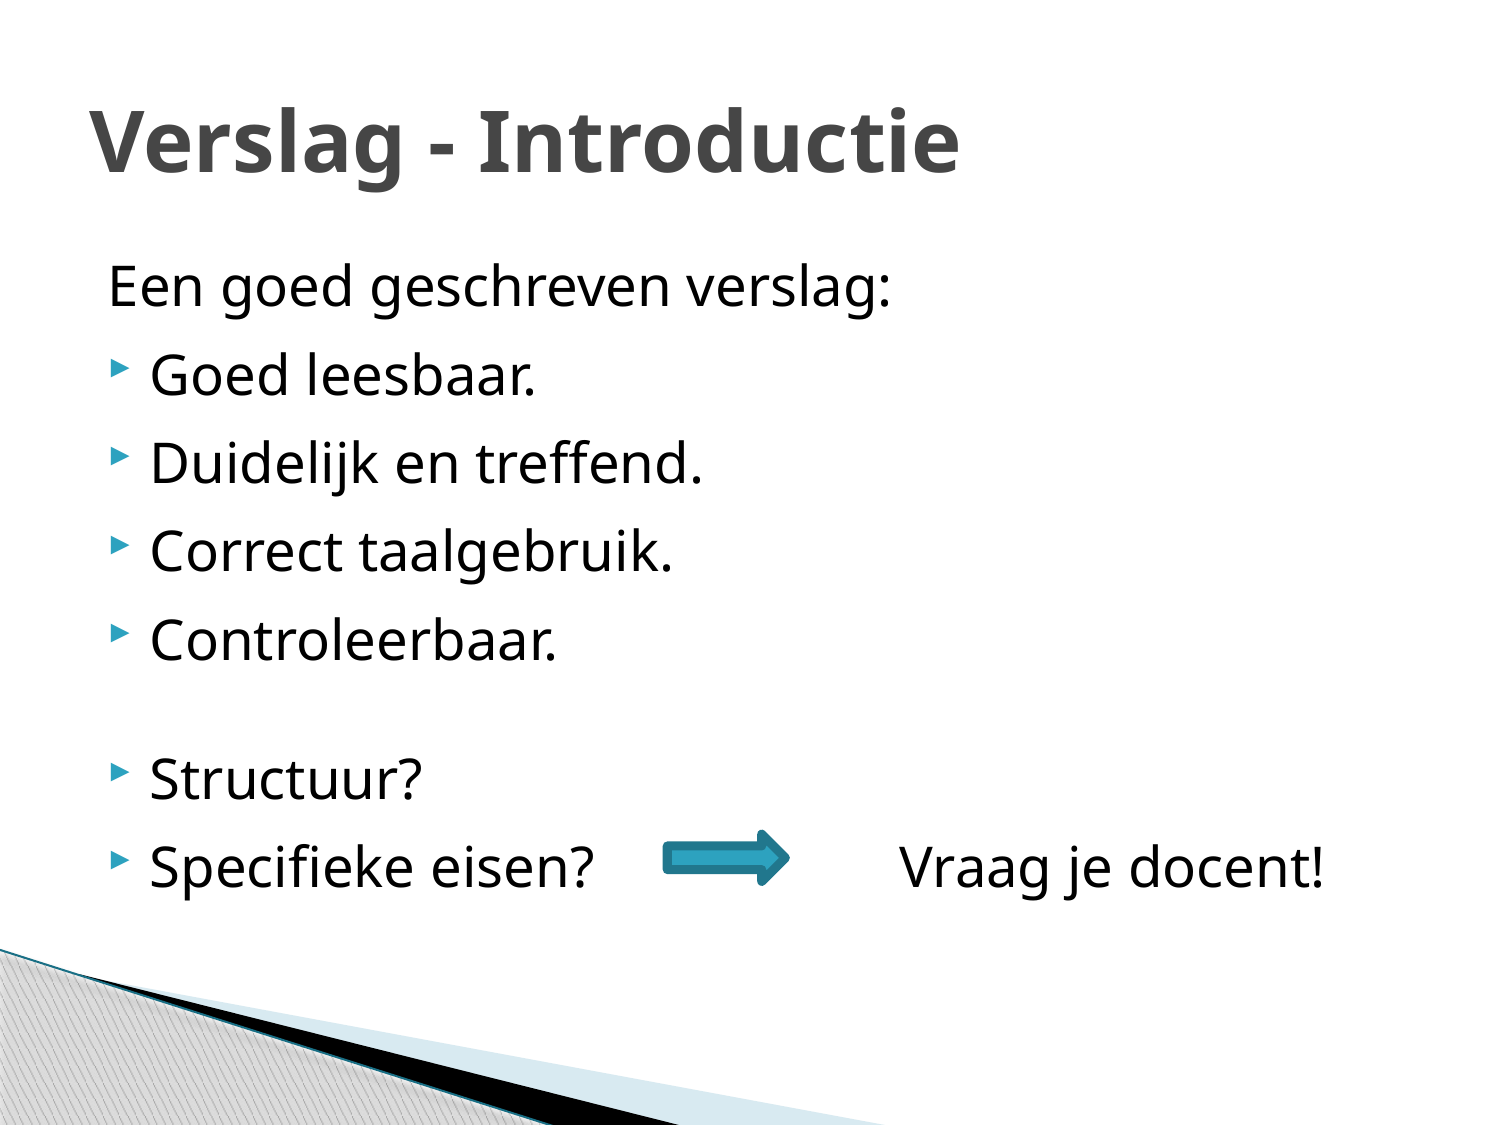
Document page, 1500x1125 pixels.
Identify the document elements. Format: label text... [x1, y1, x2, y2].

title Verslag - Introductie [75, 45, 1425, 233]
list Een goed geschreven verslag: Goed leesbaar. Duidelijk en treffend. Correct taalgebruik. Controleerbaar. Structuur? Specifieke eisen? Vraag je docent! [75, 243, 1425, 986]
text_box [662, 829, 790, 886]
